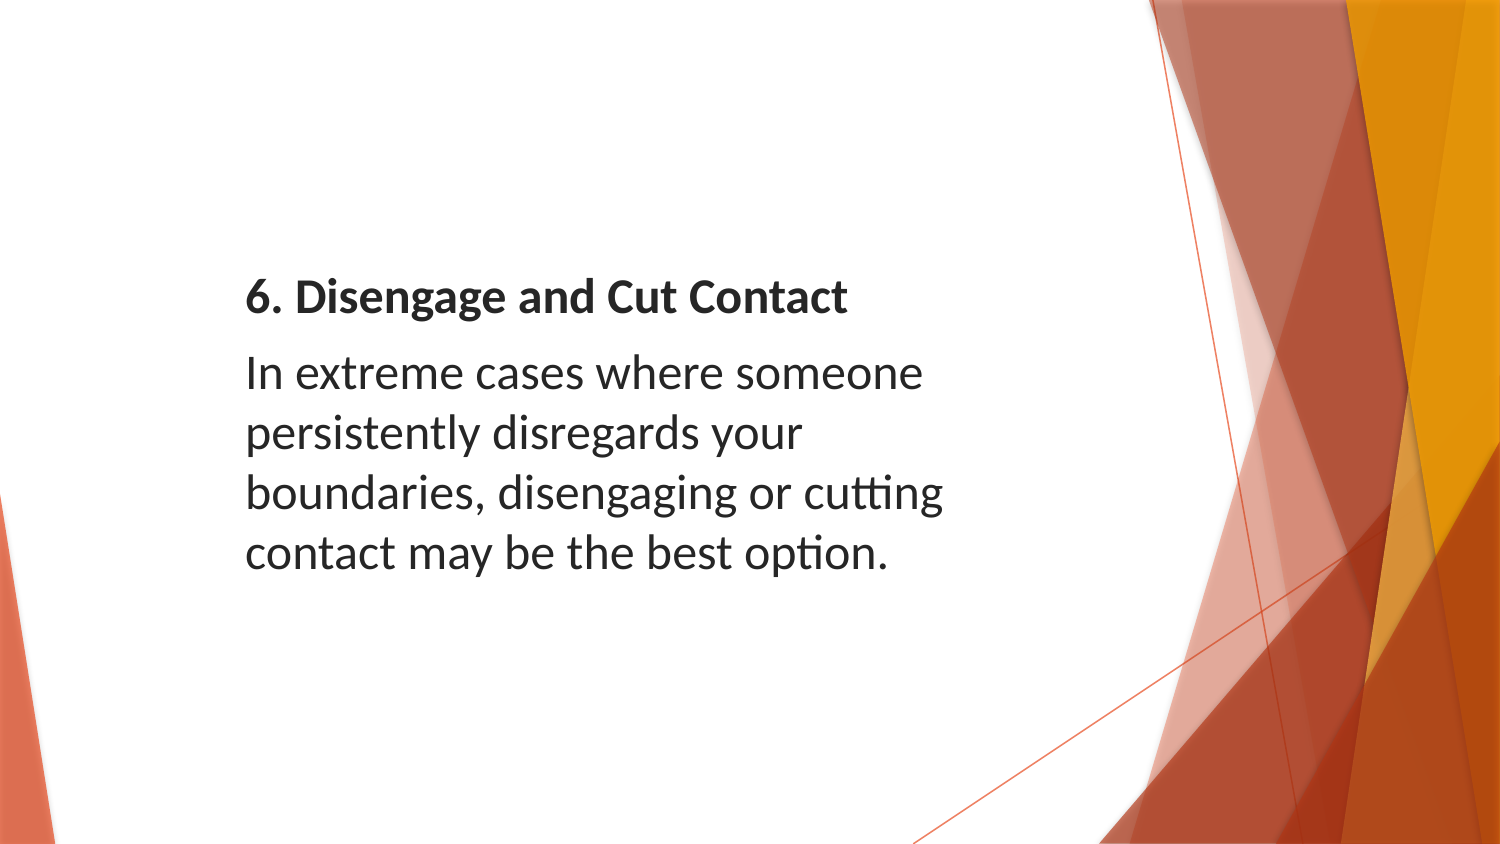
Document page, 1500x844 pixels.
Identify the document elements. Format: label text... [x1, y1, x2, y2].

list 6. Disengage and Cut Contact In extreme cases where someone persistently disregards your boundaries, disengaging or cutting contact may be the best option. [230, 114, 987, 729]
